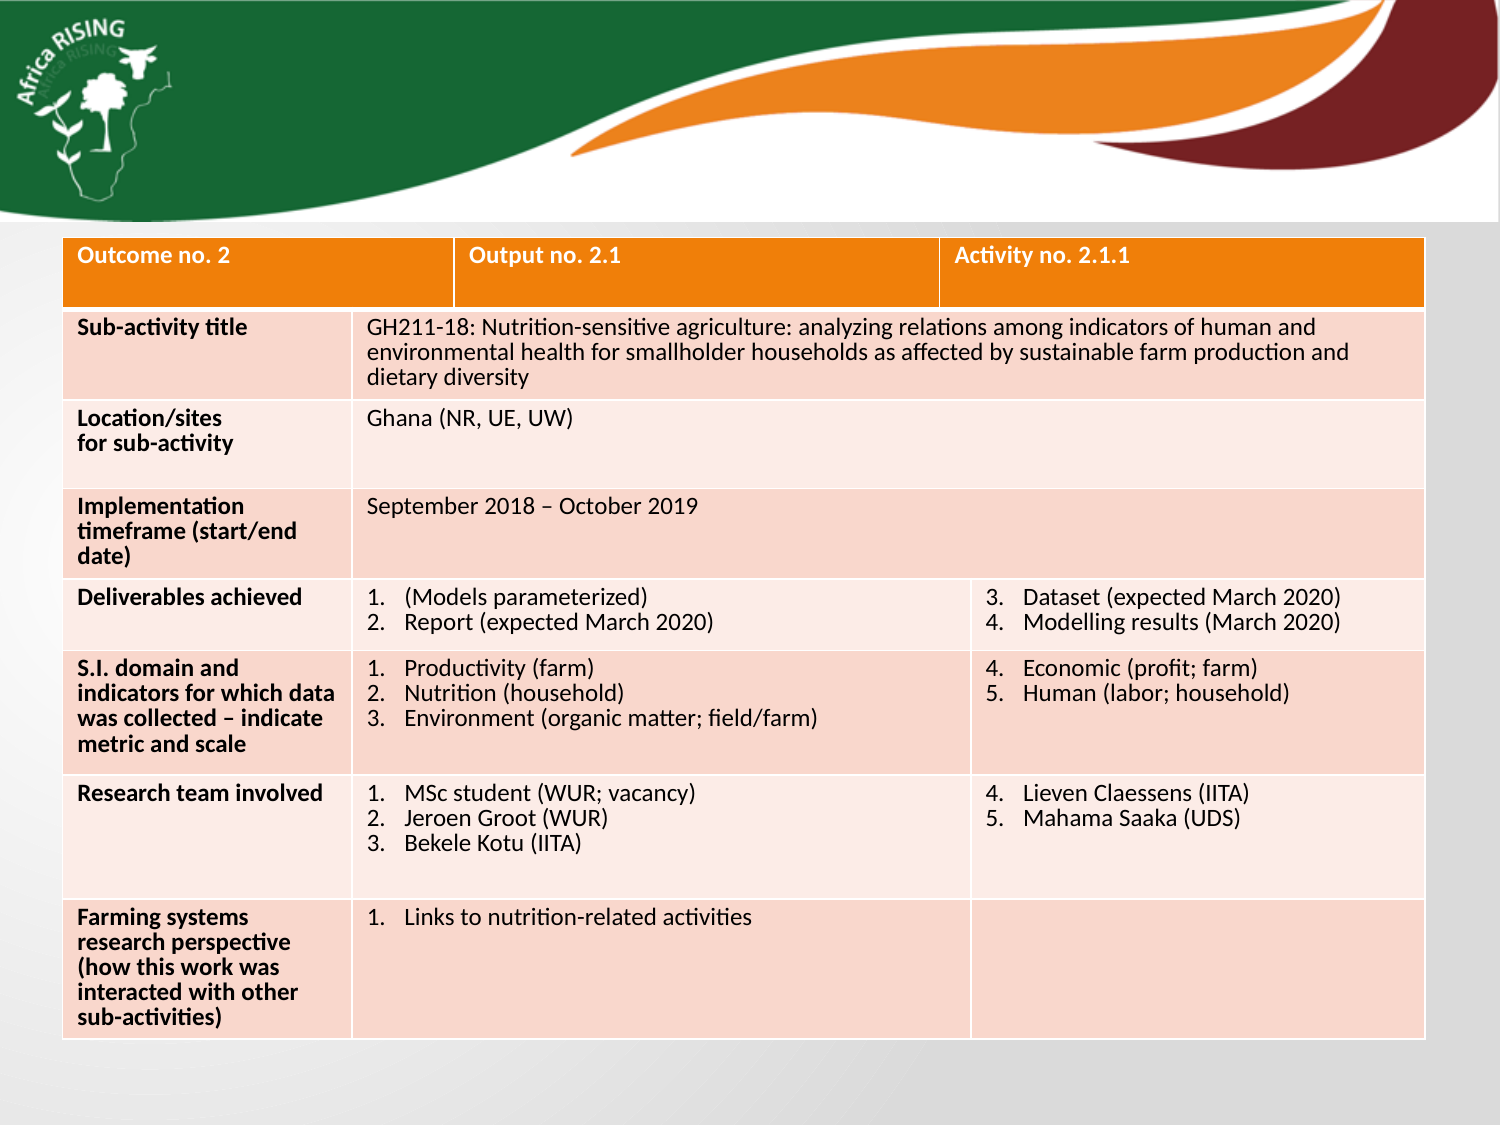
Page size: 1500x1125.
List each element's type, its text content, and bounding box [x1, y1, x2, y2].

picture [0, 0, 1499, 222]
table_cell Lieven Claessens (IITA) Mahama Saaka (UDS) [972, 776, 1424, 898]
table_header Output no. 2.1 [455, 238, 939, 307]
table_cell Dataset (expected March 2020) Modelling results (March 2020) [972, 580, 1424, 650]
table_cell GH211-18: Nutrition-sensitive agriculture: analyzing relations among indicators of human and environmental health for smallholder households as affected by sustainable farm production and dietary diversity [353, 312, 1424, 399]
table_cell Economic (profit; farm) Human (labor; household) [972, 651, 1424, 774]
table_cell Implementation timeframe (start/end date) [63, 489, 351, 578]
table_cell Ghana (NR, UE, UW) [353, 401, 1424, 488]
table_cell (Models parameterized) Report (expected March 2020) [353, 580, 970, 650]
table_cell [972, 900, 1424, 1038]
table_cell Location/sites for sub-activity [63, 401, 351, 488]
table_header Activity no. 2.1.1 [940, 238, 1424, 307]
table_cell September 2018 – October 2019 [353, 489, 1424, 578]
table_cell Links to nutrition-related activities [353, 900, 970, 1038]
table_cell Farming systems research perspective (how this work was interacted with other sub-activities) [63, 900, 351, 1038]
table_cell Research team involved [63, 776, 351, 898]
table_header Outcome no. 2 [63, 238, 453, 307]
table_cell Deliverables achieved [63, 580, 351, 650]
table_cell Productivity (farm) Nutrition (household) Environment (organic matter; field/farm) [353, 651, 970, 774]
table_cell Sub-activity title [63, 312, 351, 399]
table_cell S.I. domain and indicators for which data was collected – indicate metric and scale [63, 651, 351, 774]
table_cell MSc student (WUR; vacancy) Jeroen Groot (WUR) Bekele Kotu (IITA) [353, 776, 970, 898]
